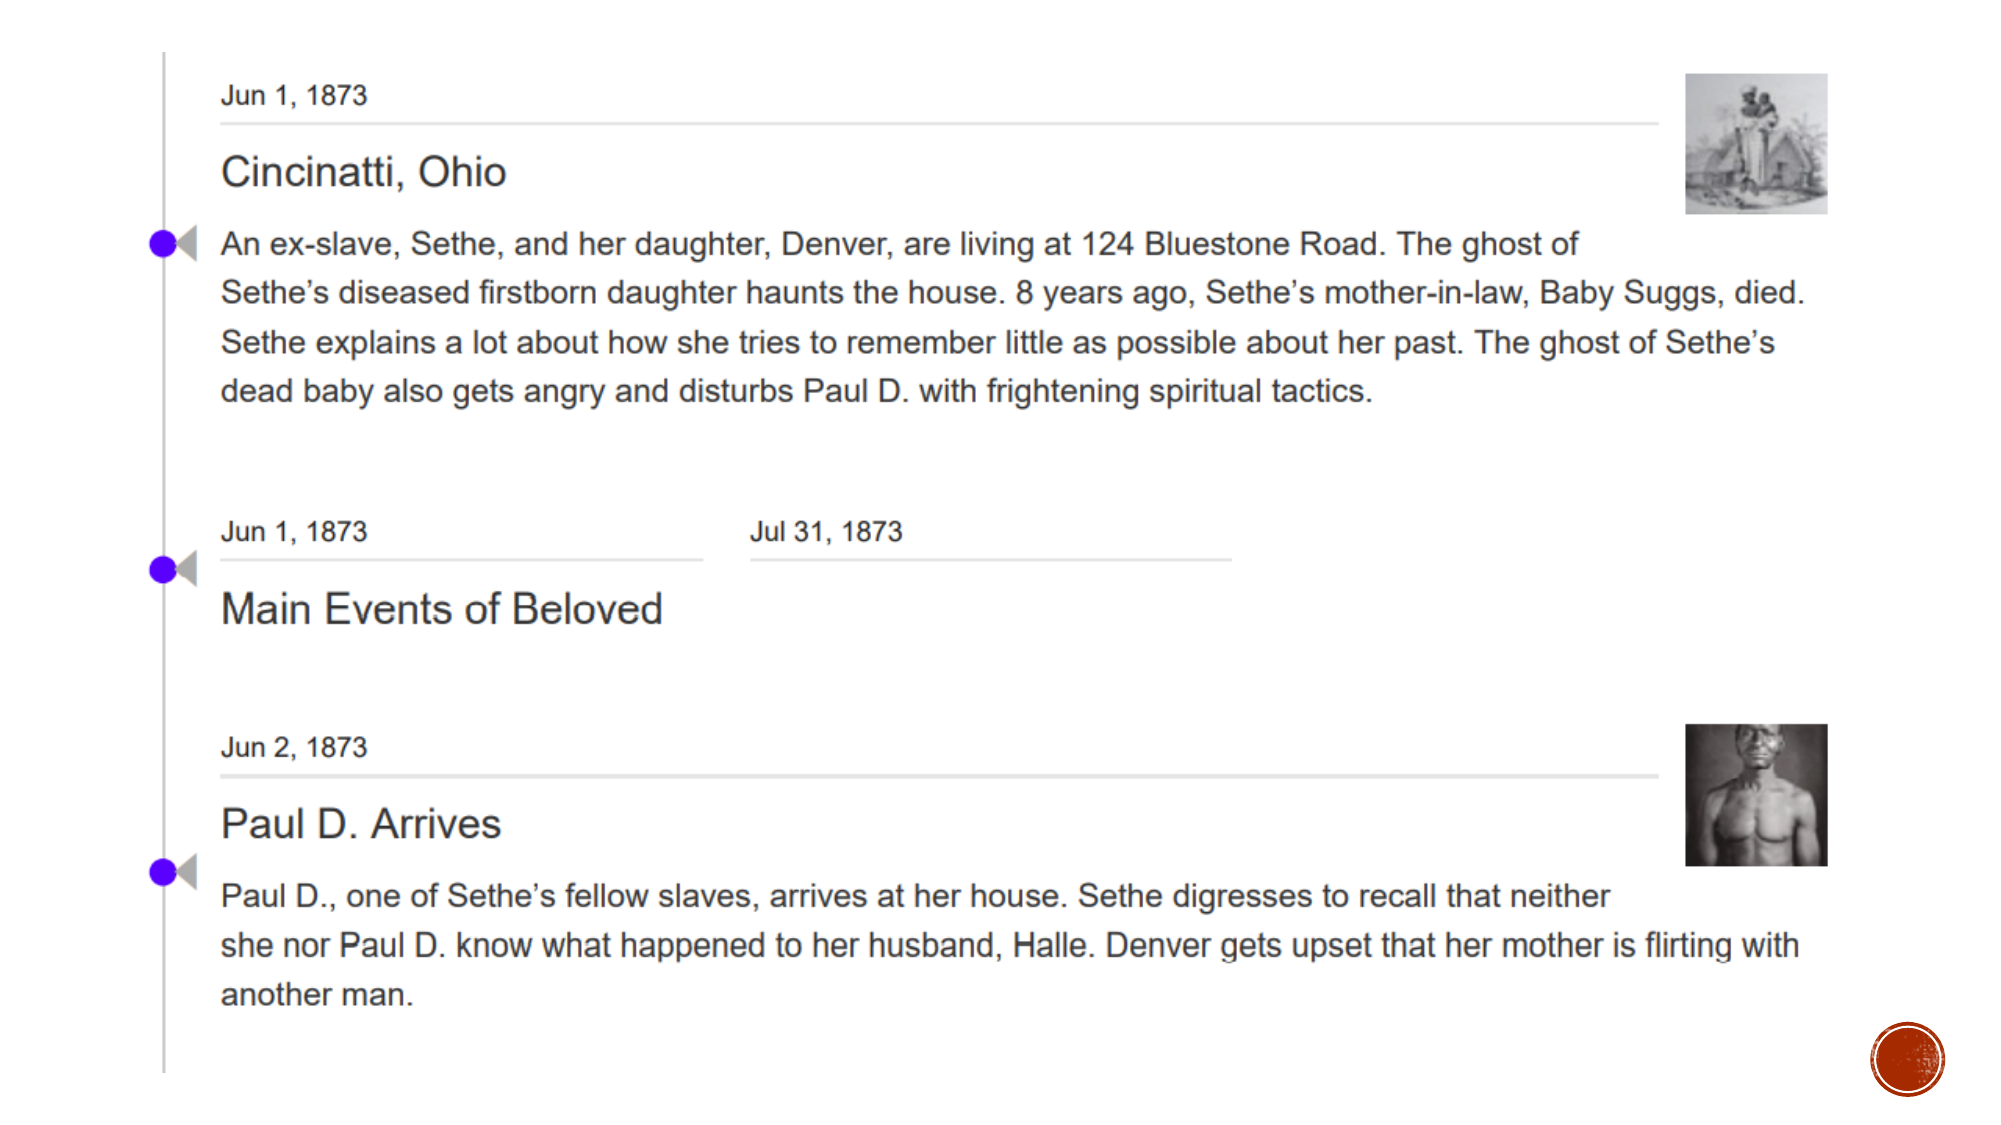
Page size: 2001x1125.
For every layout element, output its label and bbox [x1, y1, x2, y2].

picture [136, 52, 1864, 1073]
